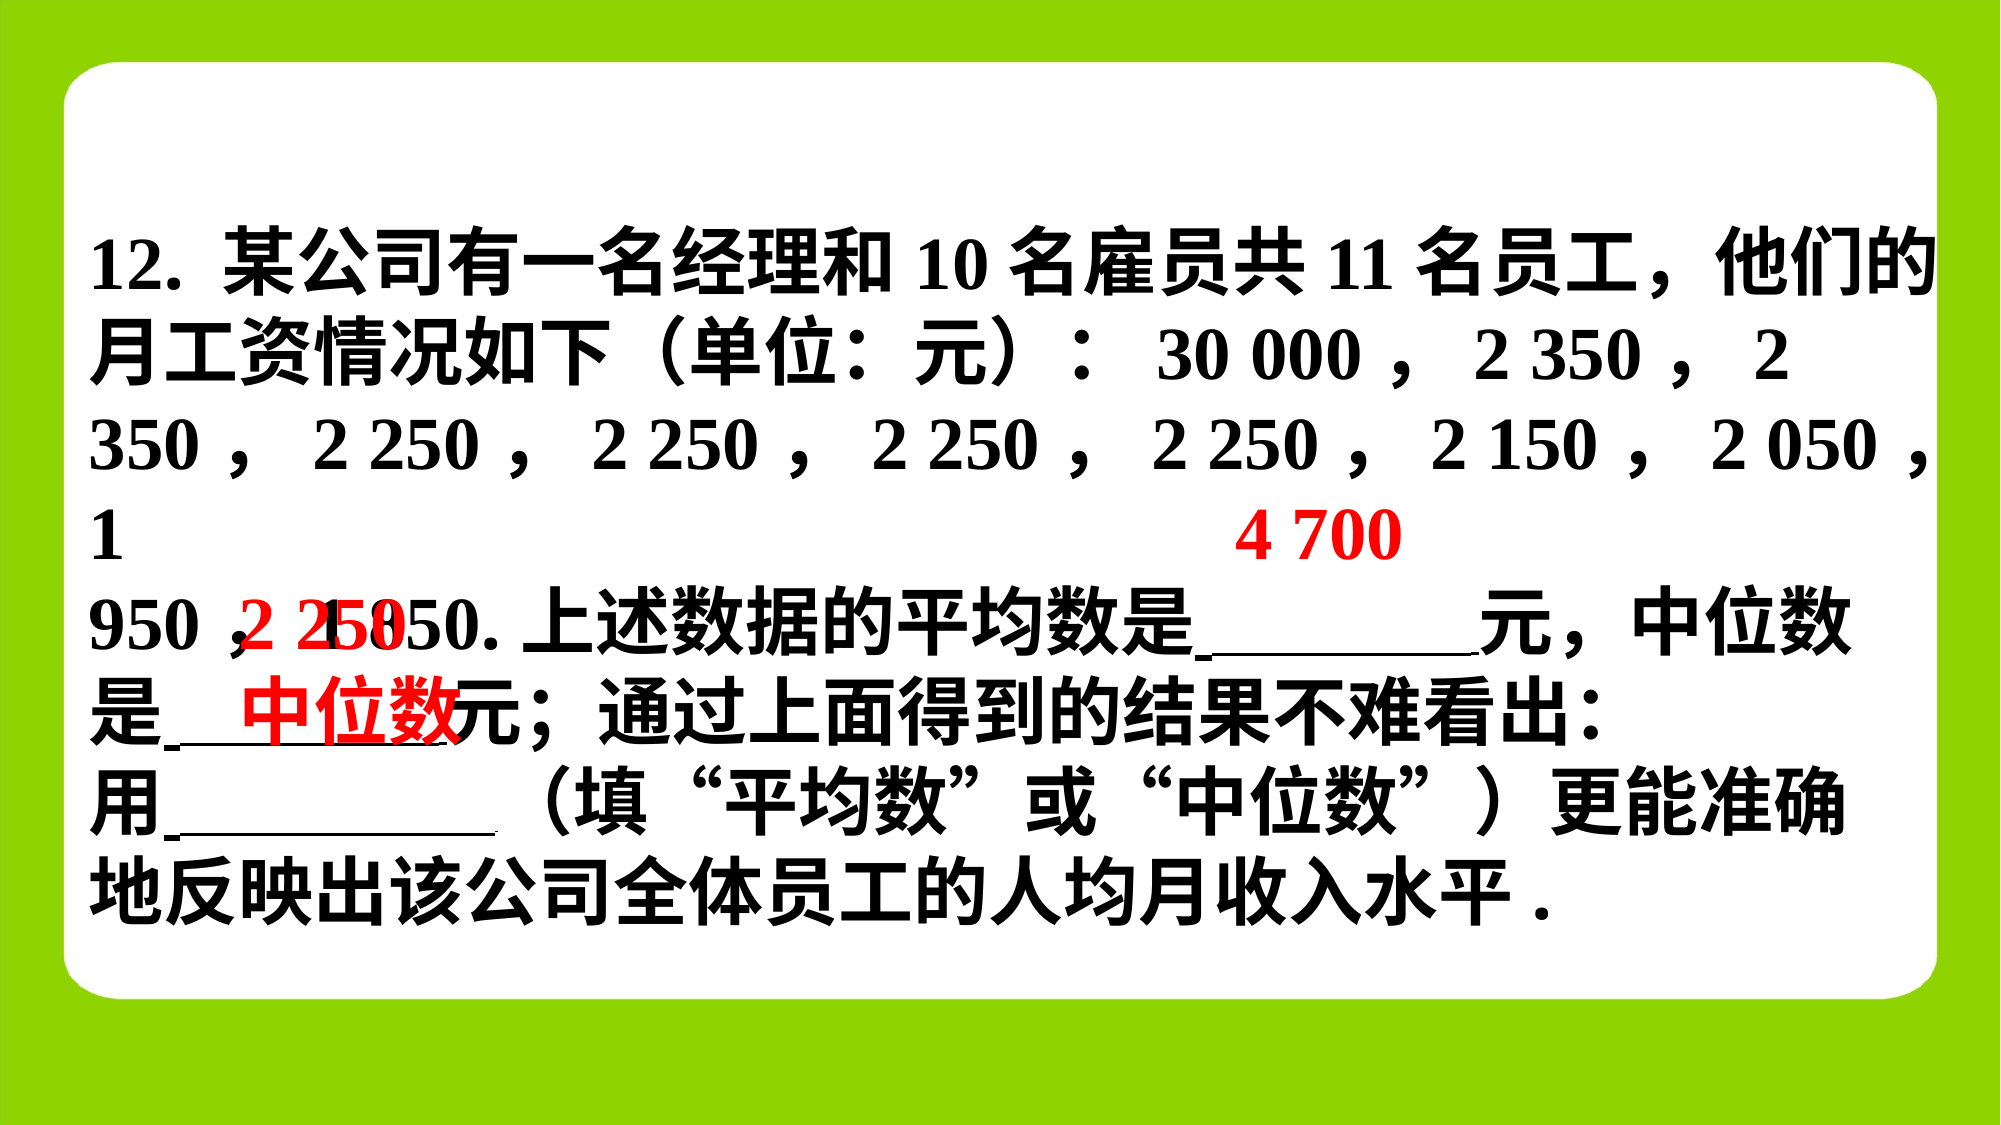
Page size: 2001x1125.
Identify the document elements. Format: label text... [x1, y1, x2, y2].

picture [0, 0, 2001, 1125]
text_box 2 250 [224, 567, 498, 657]
text_box 4 700 [1220, 477, 1495, 583]
text_box 12. 某公司有一名经理和10名雇员共11名员工，他们的 月工资情况如下（单位：元）：30 000，2 350，2 350，2 250，2 250，2 250，2 250，2 150，2 050，1 950，1 850.上述数据的平均数是 元，中位数 是 元；通过上面得到的结果不难看出： 用 （填“平均数”或“中位数”）更能准确 地反映出该公司全体员工的人均月收入水平. [88, 214, 1974, 851]
text_box 中位数 [224, 657, 555, 763]
